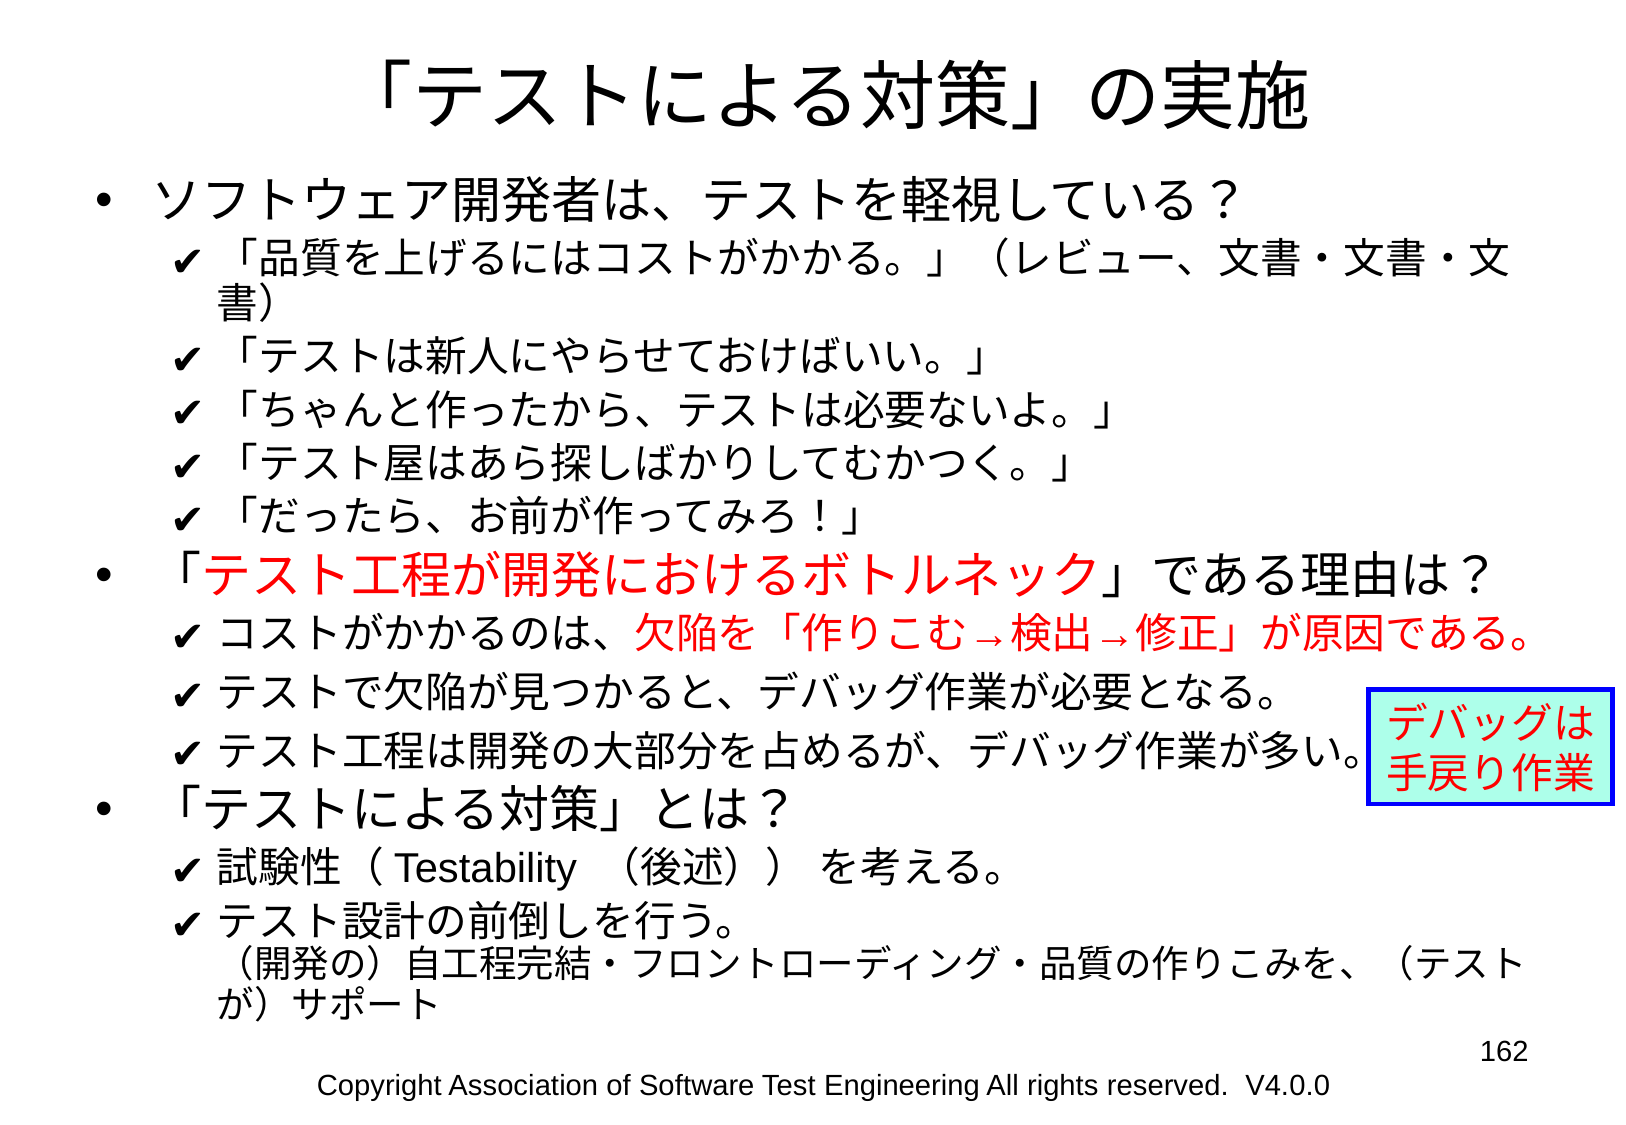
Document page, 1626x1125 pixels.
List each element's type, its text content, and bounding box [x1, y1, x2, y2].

slide_number ‹#› [1164, 1024, 1544, 1103]
text_box デバッグは 手戻り作業 [1368, 689, 1613, 805]
title 「テストによる対策」の実施 [92, 0, 1556, 167]
list ソフトウェア開発者は、テストを軽視している？ 「品質を上げるにはコストがかかる。」（レビュー、文書・文書・文書） 「テストは新人にやらせておけばいい。」 「ちゃんと作ったから、テストは必要ないよ。」 「テスト屋はあら探しばかりしてむかつく。」 「だったら、お前が作ってみろ！」 「テスト工程が開発におけるボトルネック」である理由は？ コストがかかるのは、欠陥を「作りこむ→検出→修正」が原因である。 テストで欠陥が見つかると、デバッグ作業が必要となる。 テスト工程は開発の大部分を占めるが、デバッグ作業が多い。 「テストによる対策」とは？ 試験性（Testability （後述）） を考える。 テスト設計の前倒しを行う。 （開発の）自工程完結・フロントローディング・品質の作りこみを、（テストが）サポート [79, 167, 1569, 983]
footer Copyright Association of Software Test Engineering All rights reserved. V4.0.0 [233, 1058, 1415, 1103]
